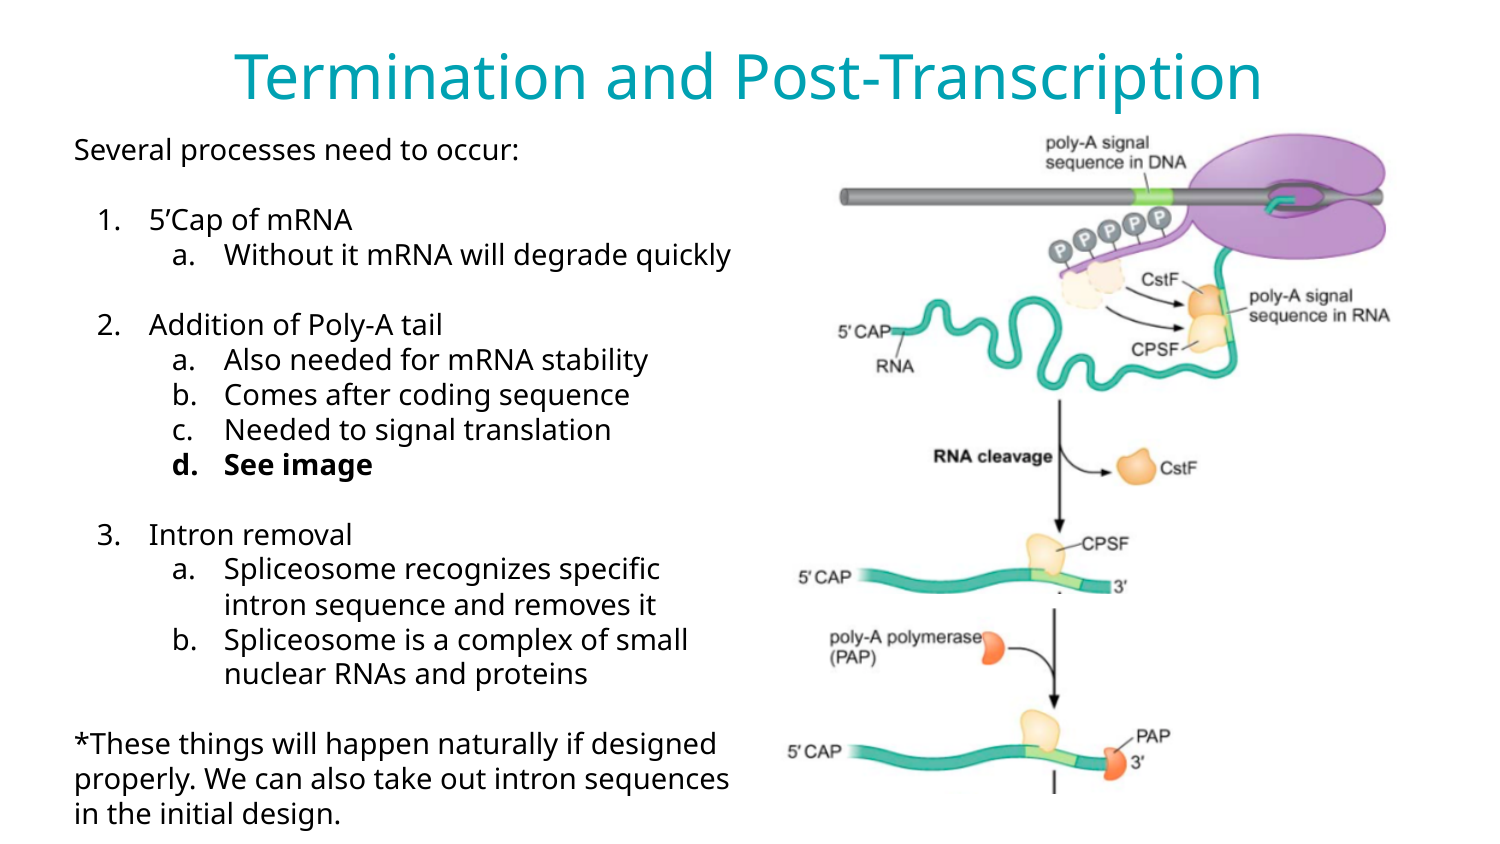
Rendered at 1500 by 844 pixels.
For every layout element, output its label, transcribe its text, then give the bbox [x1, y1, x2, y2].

text_box Several processes need to occur: 5’Cap of mRNA Without it mRNA will degrade quickly Addition of Poly-A tail Also needed for mRNA stability Comes after coding sequence Needed to signal translation See image Intron removal Spliceosome recognizes specific intron sequence and removes it Spliceosome is a complex of small nuclear RNAs and proteins *These things will happen naturally if designed properly. We can also take out intron sequences in the initial design. [58, 116, 764, 844]
text_box Termination and Post-Transcription [51, 22, 1449, 117]
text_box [763, 116, 1439, 795]
